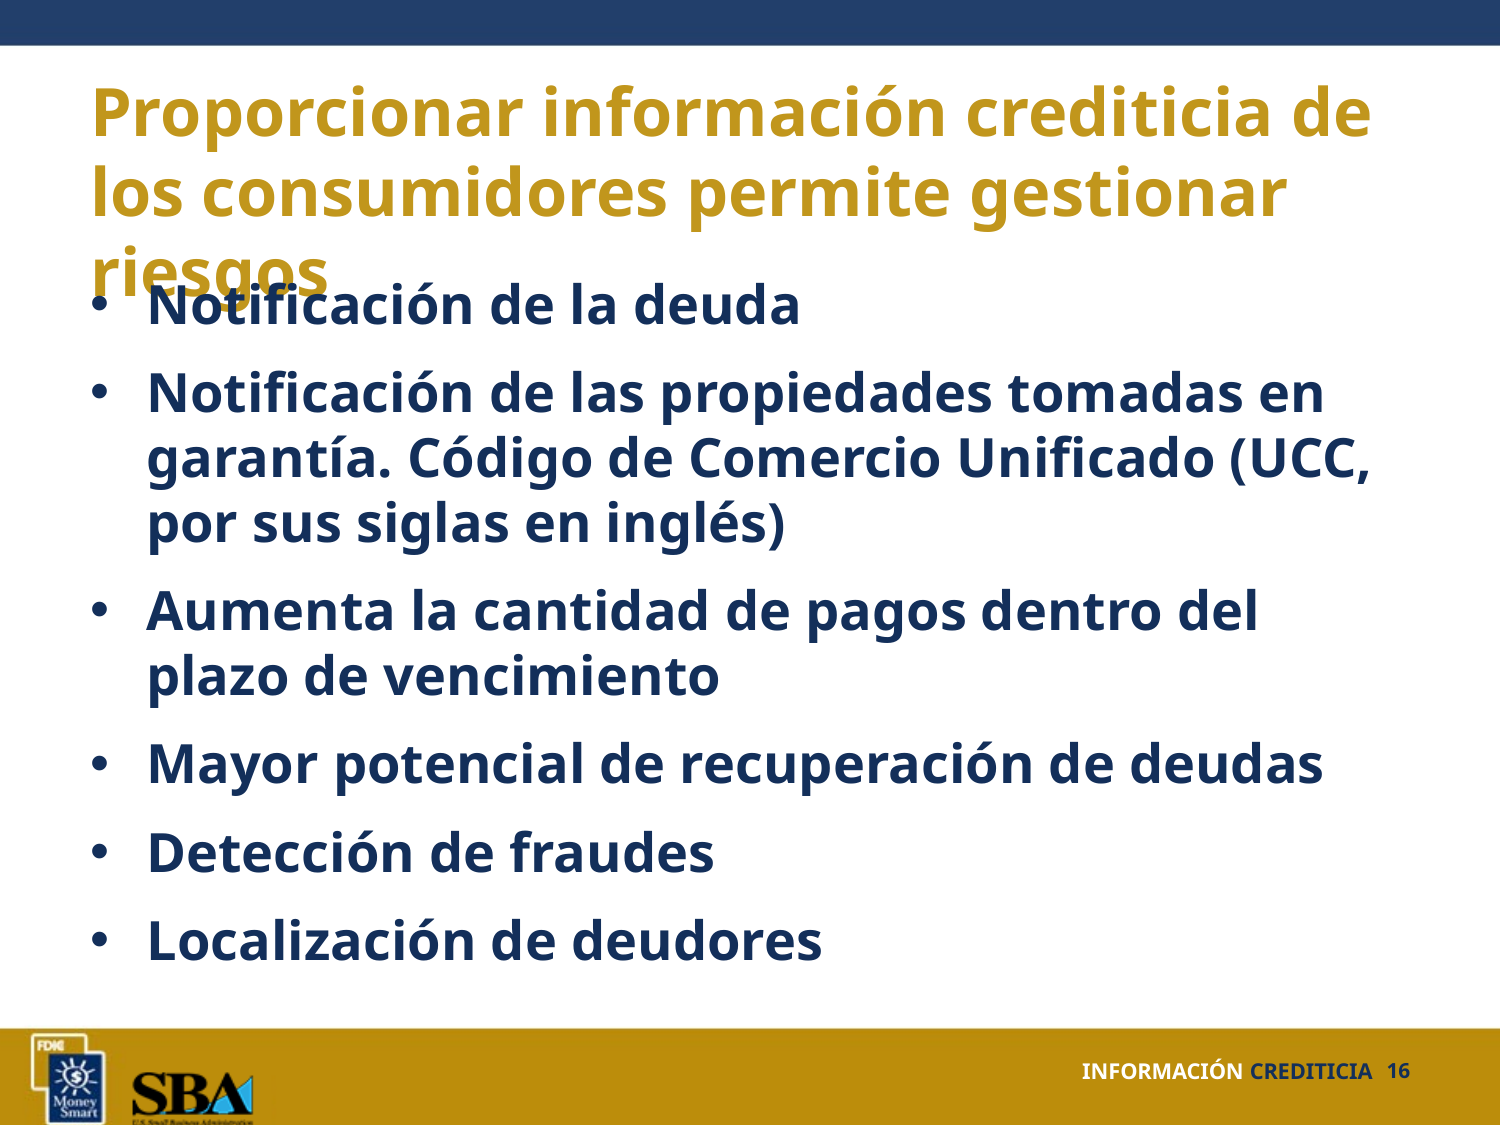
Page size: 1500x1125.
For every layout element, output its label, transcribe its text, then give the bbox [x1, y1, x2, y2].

picture [0, 0, 1500, 1125]
list Notificación de la deuda Notificación de las propiedades tomadas en garantía. Código de Comercio Unificado (UCC, por sus siglas en inglés) Aumenta la cantidad de pagos dentro del plazo de vencimiento Mayor potencial de recuperación de deudas Detección de fraudes Localización de deudores [74, 262, 1426, 1013]
title Proporcionar información crediticia de los consumidores permite gestionar riesgos [74, 62, 1451, 163]
